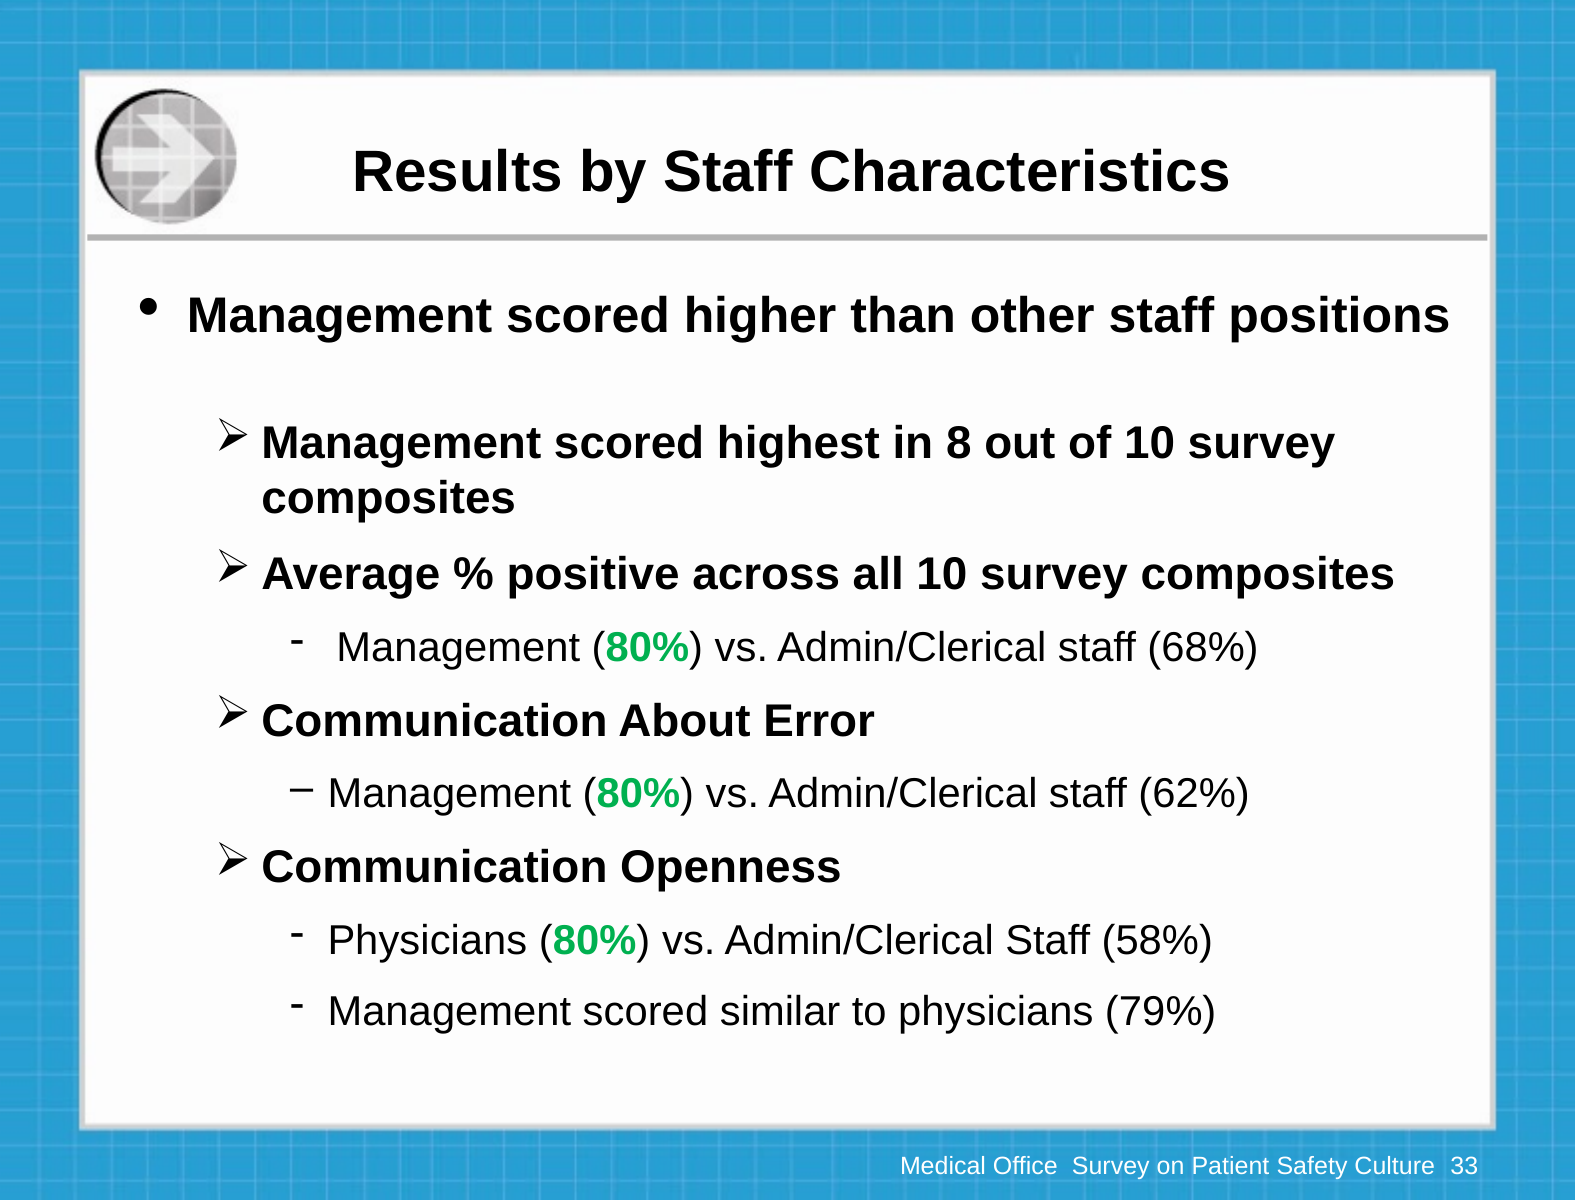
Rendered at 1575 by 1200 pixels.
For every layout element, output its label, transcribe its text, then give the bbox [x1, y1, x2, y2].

title Results by Staff Characteristics [337, 87, 1572, 249]
list Management scored higher than other staff positions Management scored highest in 8 out of 10 survey composites Average % positive across all 10 survey composites Management (80%) vs. Admin/Clerical staff (68%) Communication About Error Management (80%) vs. Admin/Clerical staff (62%) Communication Openness Physicians (80%) vs. Admin/Clerical Staff (58%) Management scored similar to physicians (79%) [49, 274, 1513, 1073]
picture [0, 0, 1575, 1200]
